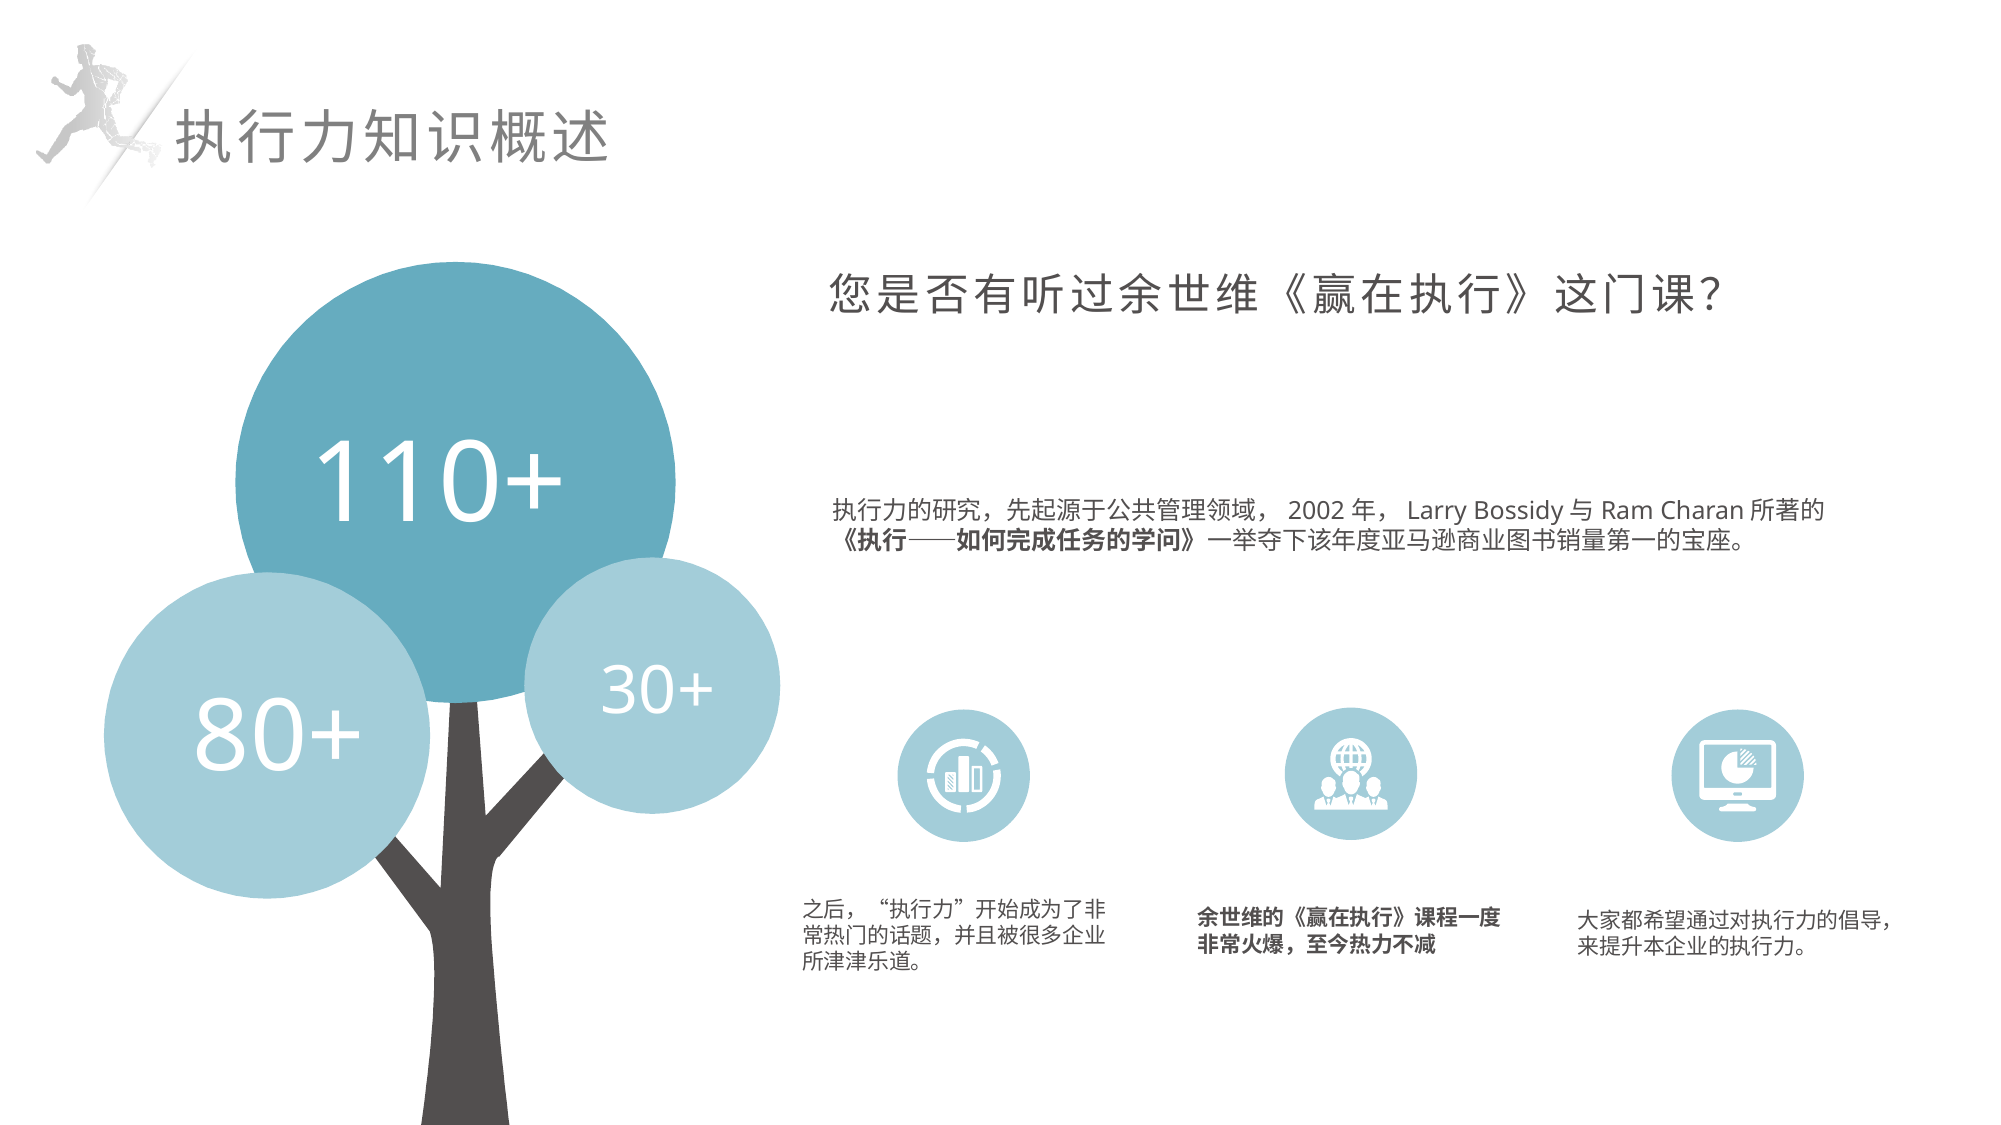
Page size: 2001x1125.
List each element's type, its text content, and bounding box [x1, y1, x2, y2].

text_box [1283, 706, 1419, 842]
text_box 您是否有听过余世维《赢在执行》这门课？ [817, 260, 1957, 325]
picture [30, 32, 169, 225]
text_box [1670, 708, 1805, 843]
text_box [1314, 738, 1388, 810]
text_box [103, 261, 781, 1125]
text_box 执行力的研究，先起源于公共管理领域，2002年，Larry Bossidy与Ram Charan所著的《执行——如何完成任务的学问》一举夺下该年度亚马逊商业图书销量第一的宝座。 [817, 487, 1886, 562]
text_box 之后，“执行力”开始成为了非常热门的话题，并且被很多企业所津津乐道。 [787, 888, 1142, 982]
text_box [896, 708, 1031, 843]
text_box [131, 8, 622, 244]
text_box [1699, 740, 1777, 812]
text_box 大家都希望通过对执行力的倡导，来提升本企业的执行力。 [1563, 898, 1917, 967]
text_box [926, 738, 1001, 813]
text_box 余世维的《赢在执行》课程一度非常火爆，至今热力不减 [1182, 896, 1537, 964]
